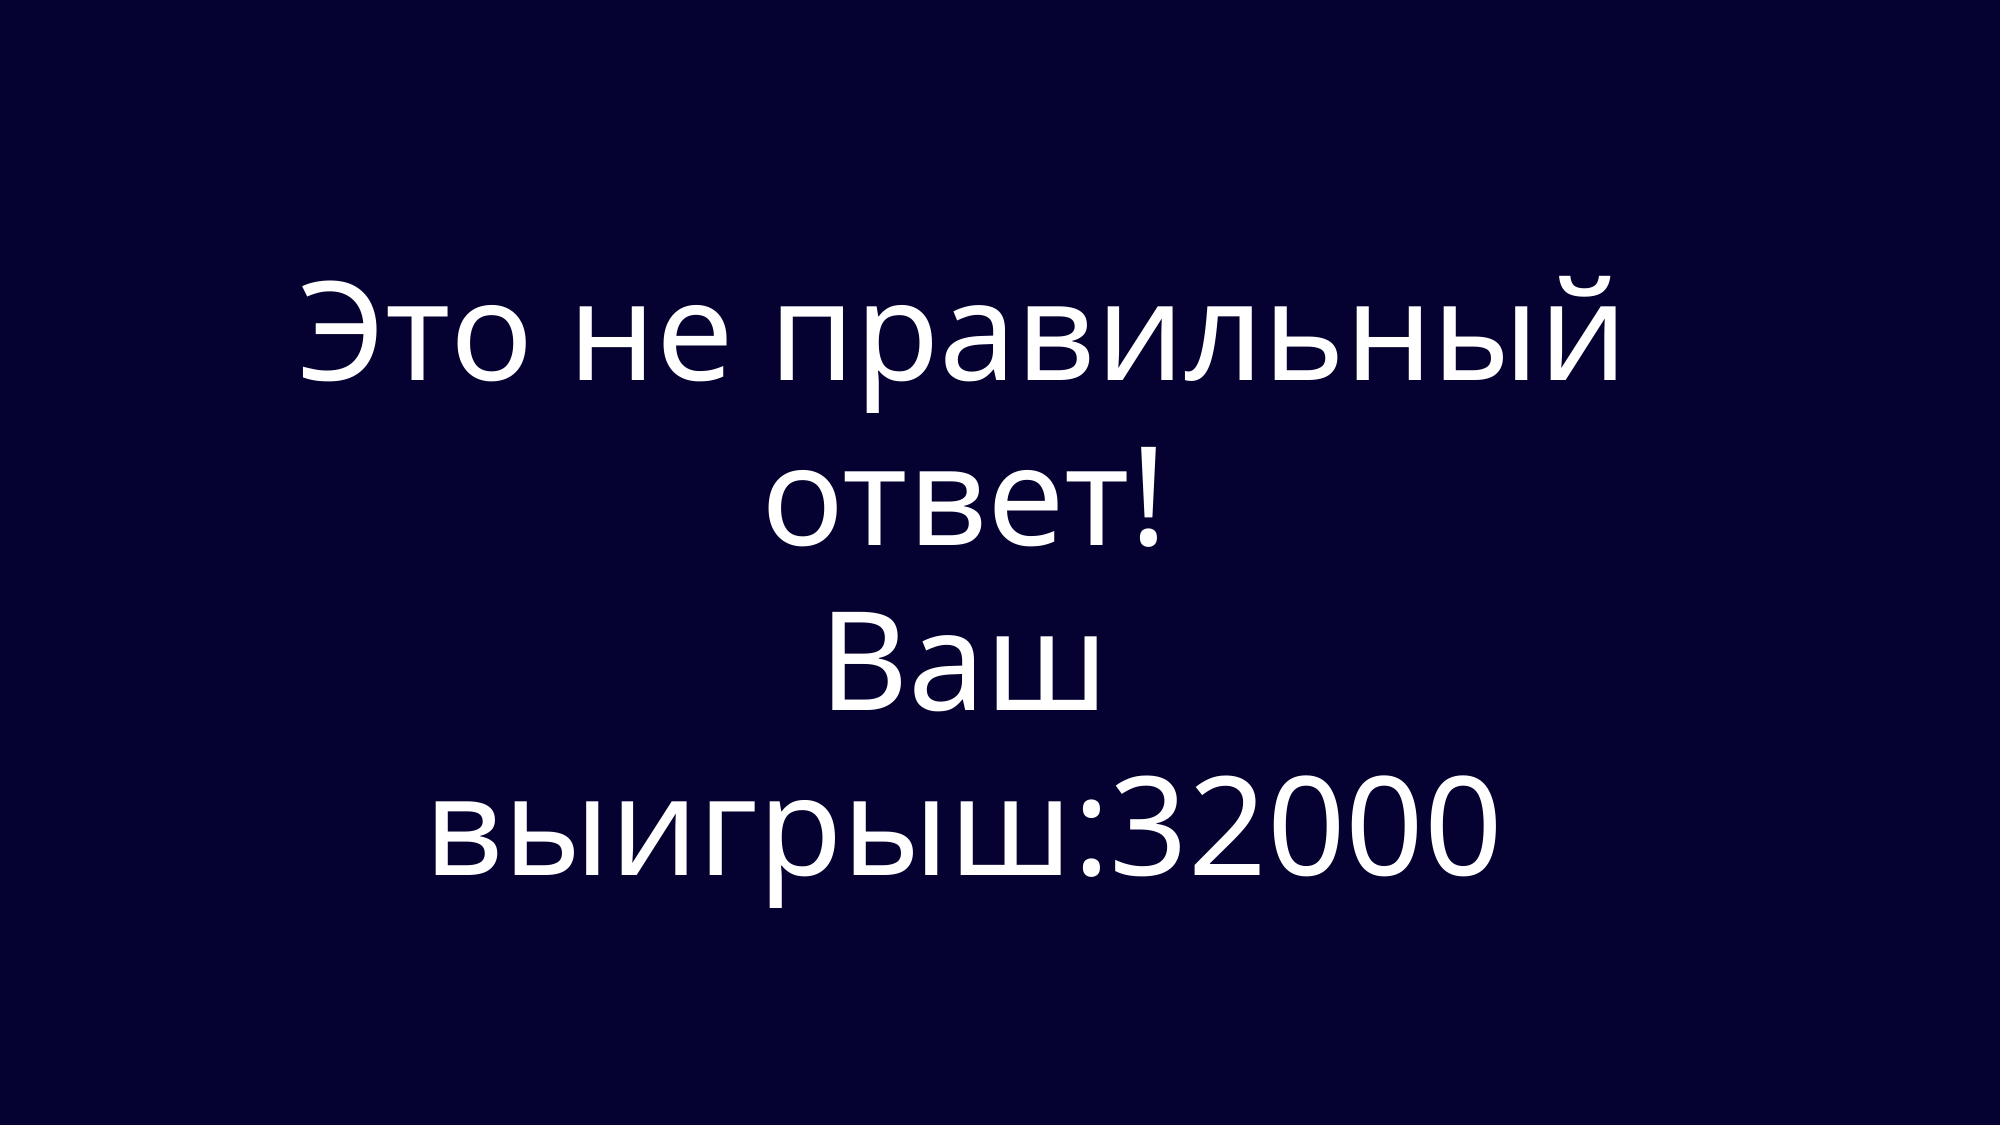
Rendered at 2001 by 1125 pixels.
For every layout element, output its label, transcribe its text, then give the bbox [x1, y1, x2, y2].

text_box Это не правильный ответ! Ваш выигрыш:32000 [249, 235, 1679, 911]
